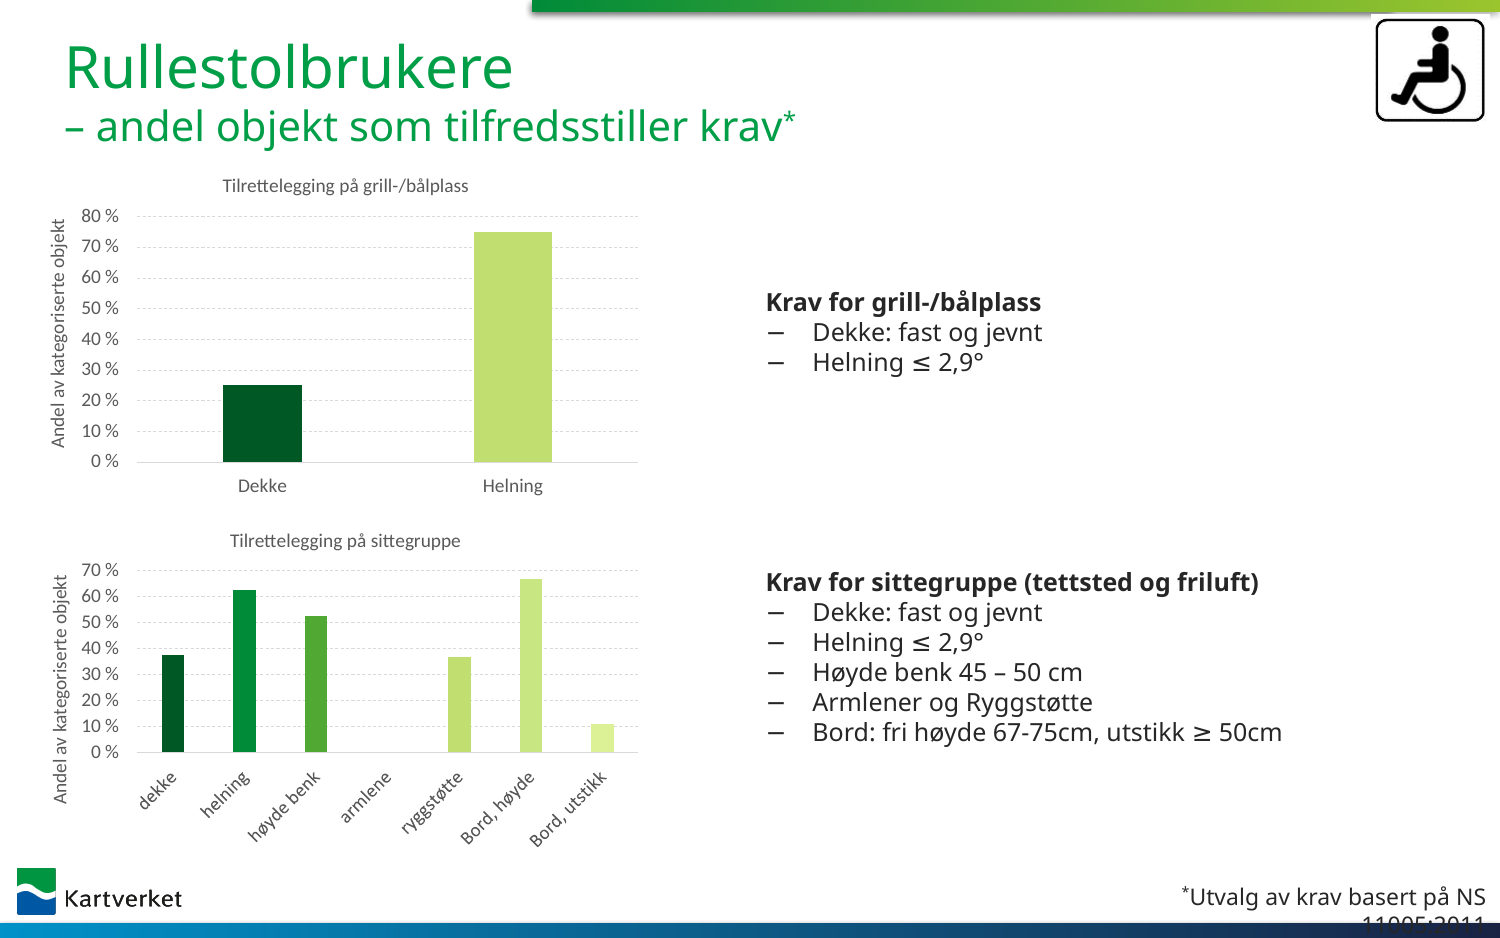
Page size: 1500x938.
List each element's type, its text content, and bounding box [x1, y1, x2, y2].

picture [1371, 13, 1491, 127]
text_box *Utvalg av krav basert på NS 11005:2011 [1068, 873, 1500, 938]
text_box Krav for grill-/bålplass Dekke: fast og jevnt Helning ≤ 2,9° [750, 279, 1452, 384]
text_box Rullestolbrukere – andel objekt som tilfredsstiller krav* [49, 14, 1431, 158]
text_box Krav for sittegruppe (tettsted og friluft) Dekke: fast og jevnt Helning ≤ 2,9° Høyde benk 45 – 50 cm Armlener og Ryggstøtte Bord: fri høyde 67-75cm, utstikk ≥ 50cm [750, 559, 1500, 754]
picture [41, 166, 650, 505]
picture [41, 520, 650, 859]
